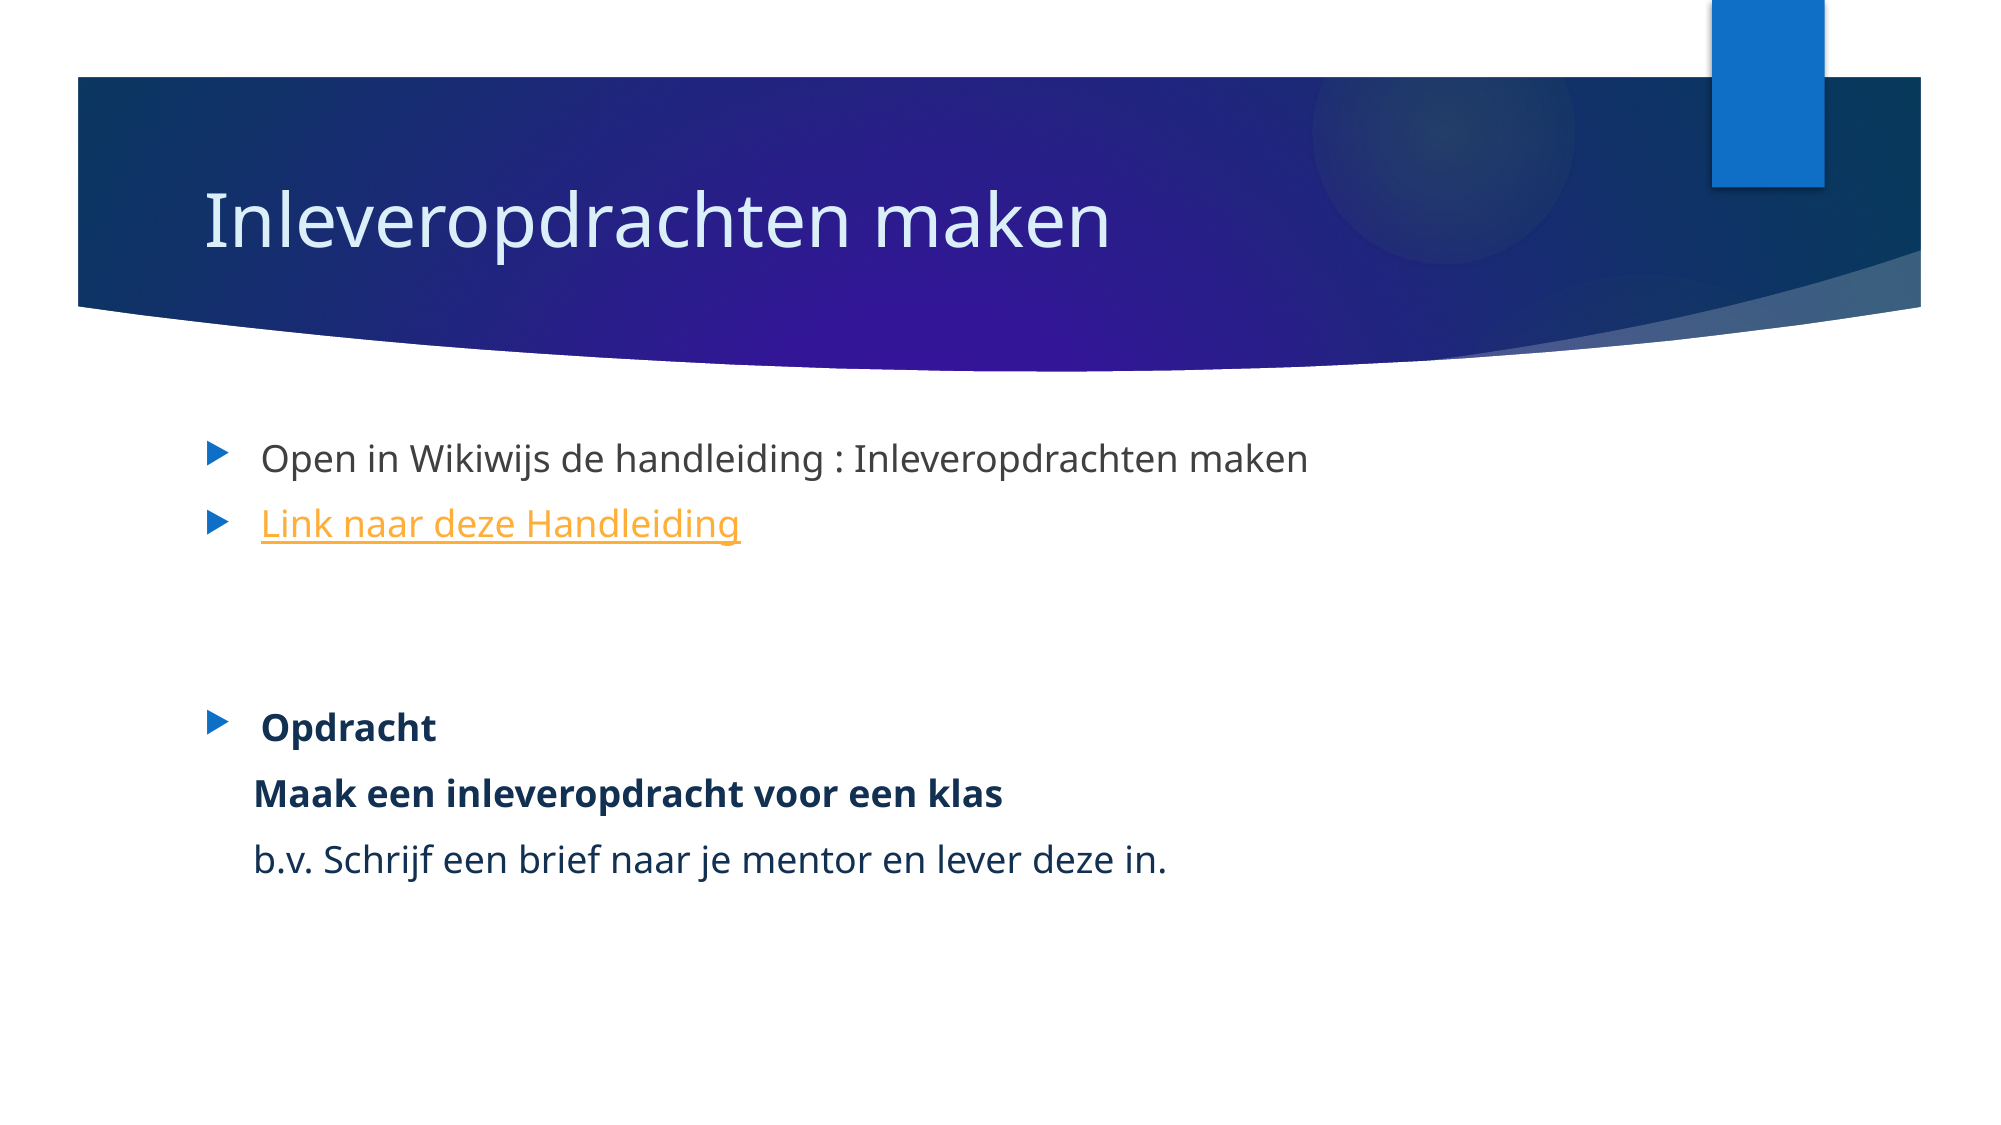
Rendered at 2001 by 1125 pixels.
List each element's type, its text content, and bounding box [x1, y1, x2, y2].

title Inleveropdrachten maken [189, 159, 1627, 276]
list Open in Wikiwijs de handleiding : Inleveropdrachten maken Link naar deze Handleiding Opdracht Maak een inleveropdracht voor een klas b.v. Schrijf een brief naar je mentor en lever deze in. [189, 427, 1638, 988]
